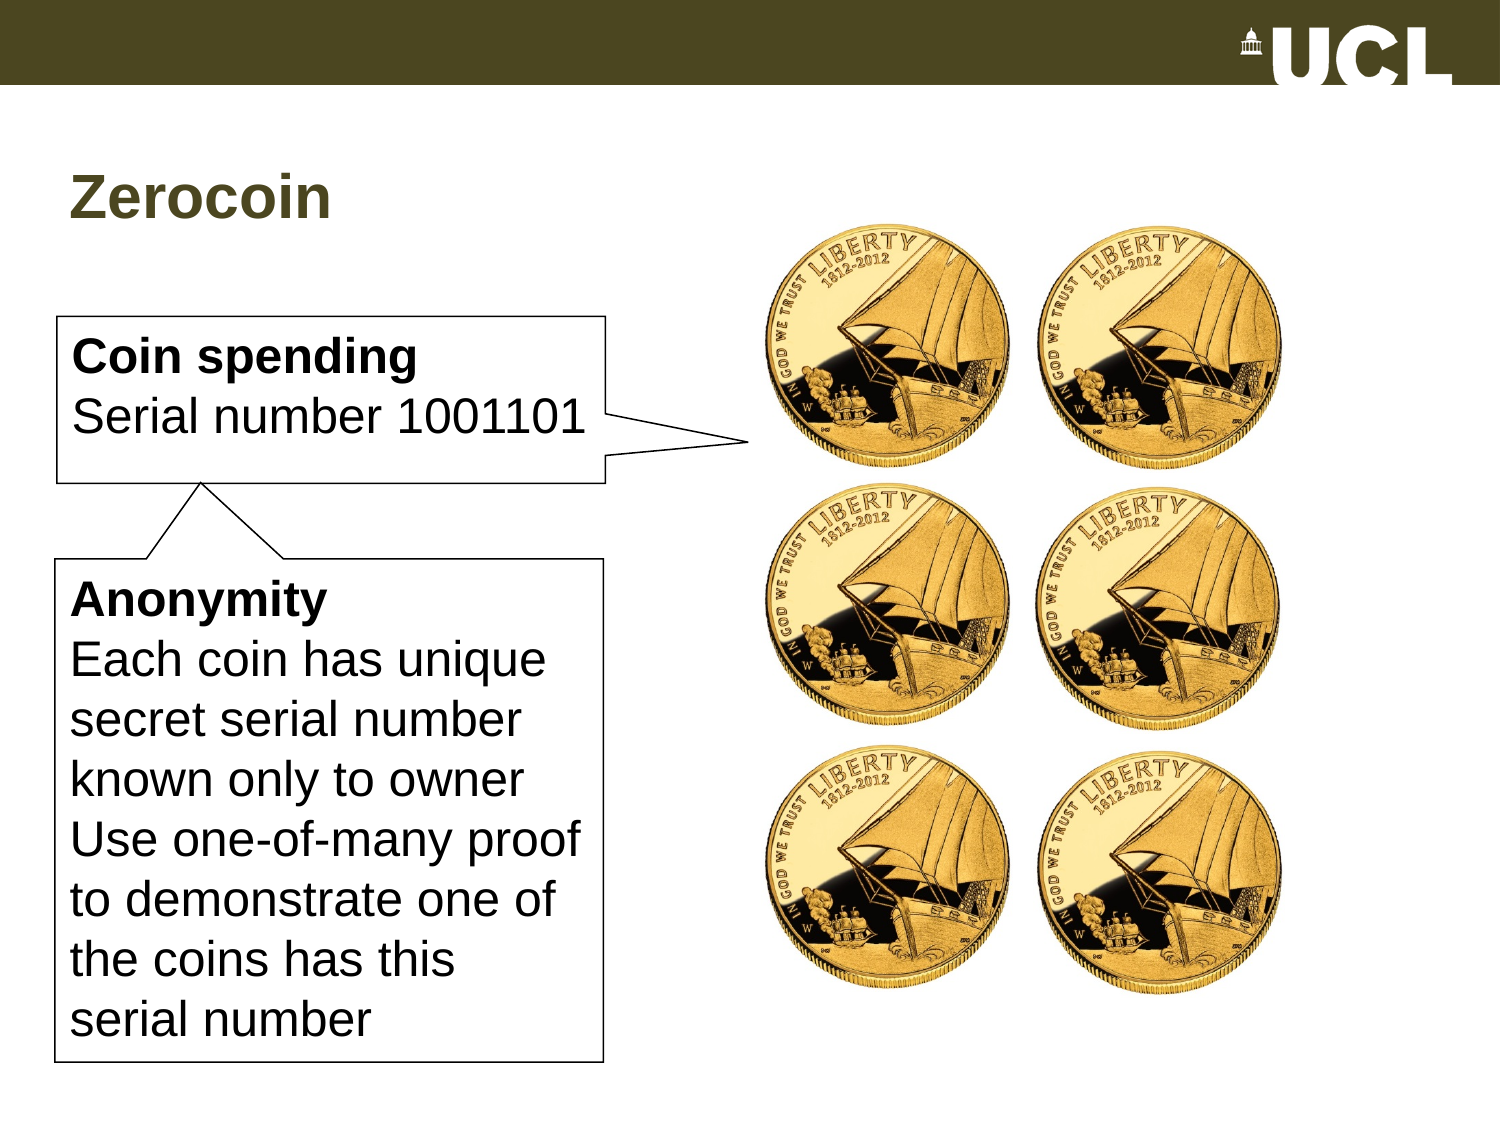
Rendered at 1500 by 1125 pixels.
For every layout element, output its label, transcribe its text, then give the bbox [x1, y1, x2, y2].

picture [761, 741, 1013, 992]
picture [1033, 747, 1285, 999]
picture [1033, 222, 1285, 474]
picture [761, 220, 1013, 471]
text_box Coin spending Serial number 1001101 [56, 316, 749, 484]
picture [761, 478, 1013, 730]
text_box Anonymity Each coin has unique secret serial number known only to owner Use one-of-many proof to demonstrate one of the coins has this serial number [54, 482, 604, 1063]
picture [1031, 483, 1283, 734]
picture [0, 0, 1500, 85]
title Zerocoin [54, 148, 1447, 362]
